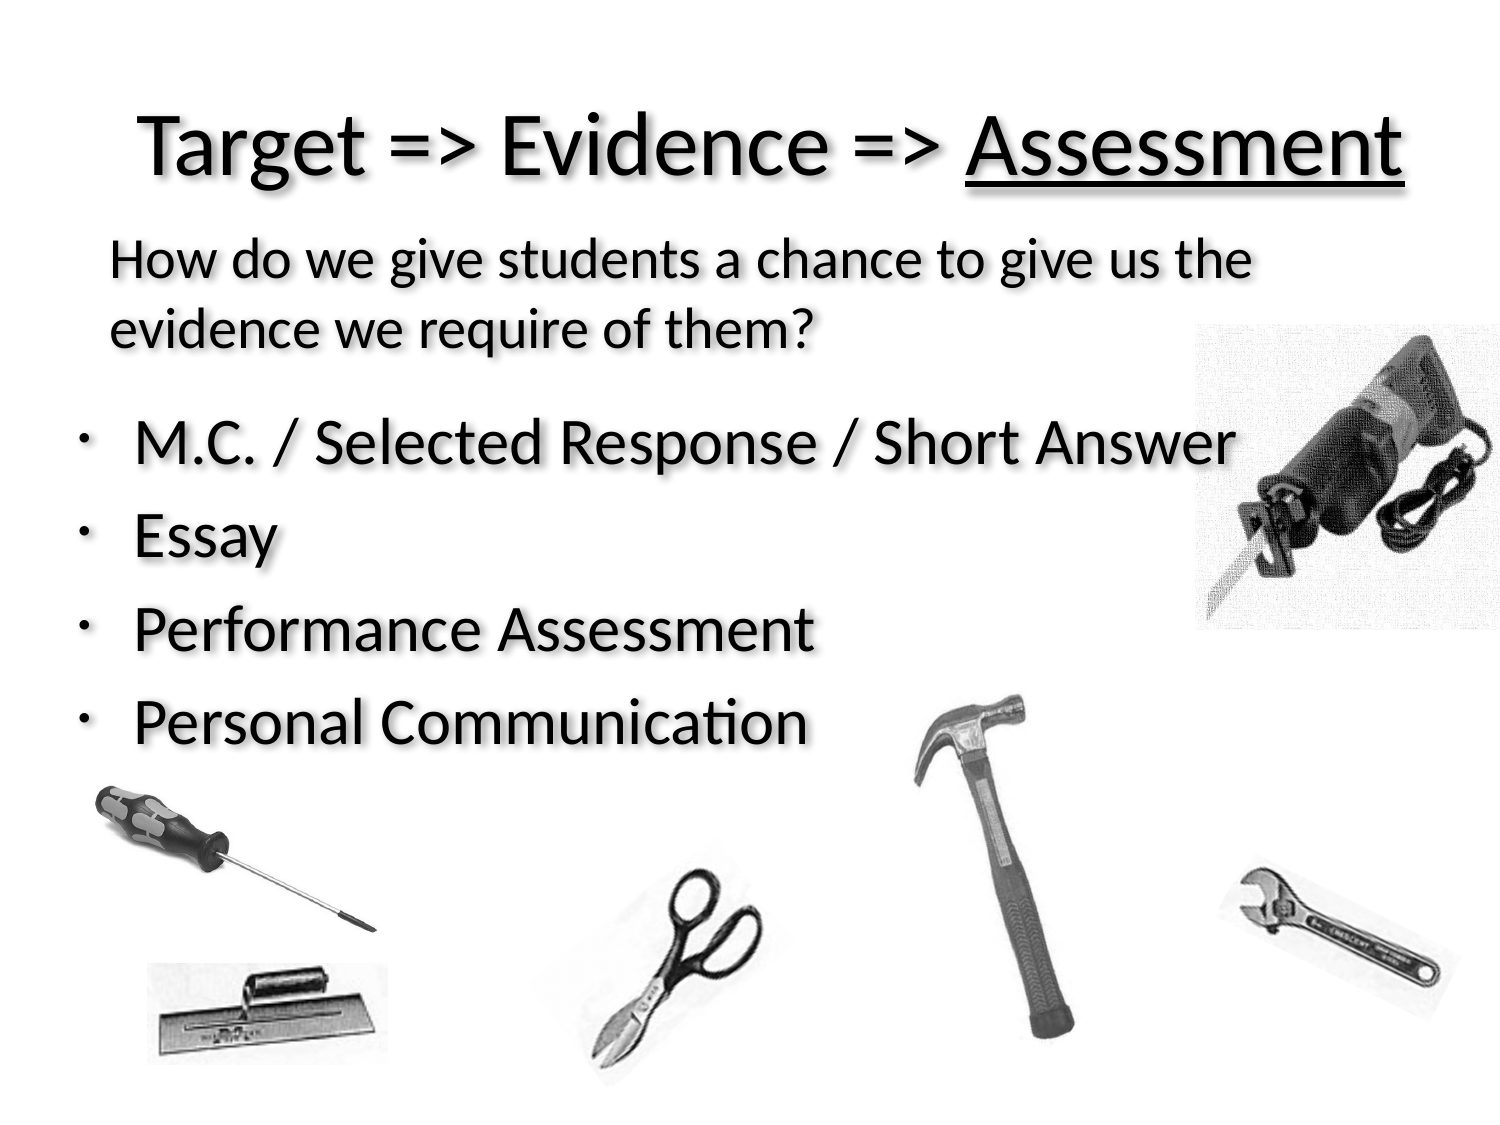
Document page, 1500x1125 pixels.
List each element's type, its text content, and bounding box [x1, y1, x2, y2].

picture [1216, 815, 1462, 1056]
list M.C. / Selected Response / Short Answer Essay Performance Assessment Personal Communication [62, 390, 1413, 850]
picture [62, 770, 388, 1065]
title Target => Evidence => Assessment [75, 45, 1425, 233]
picture [820, 663, 1206, 1049]
picture [527, 837, 796, 1088]
text_box How do we give students a chance to give us the evidence we require of them? [94, 243, 1283, 368]
picture [1195, 324, 1500, 630]
